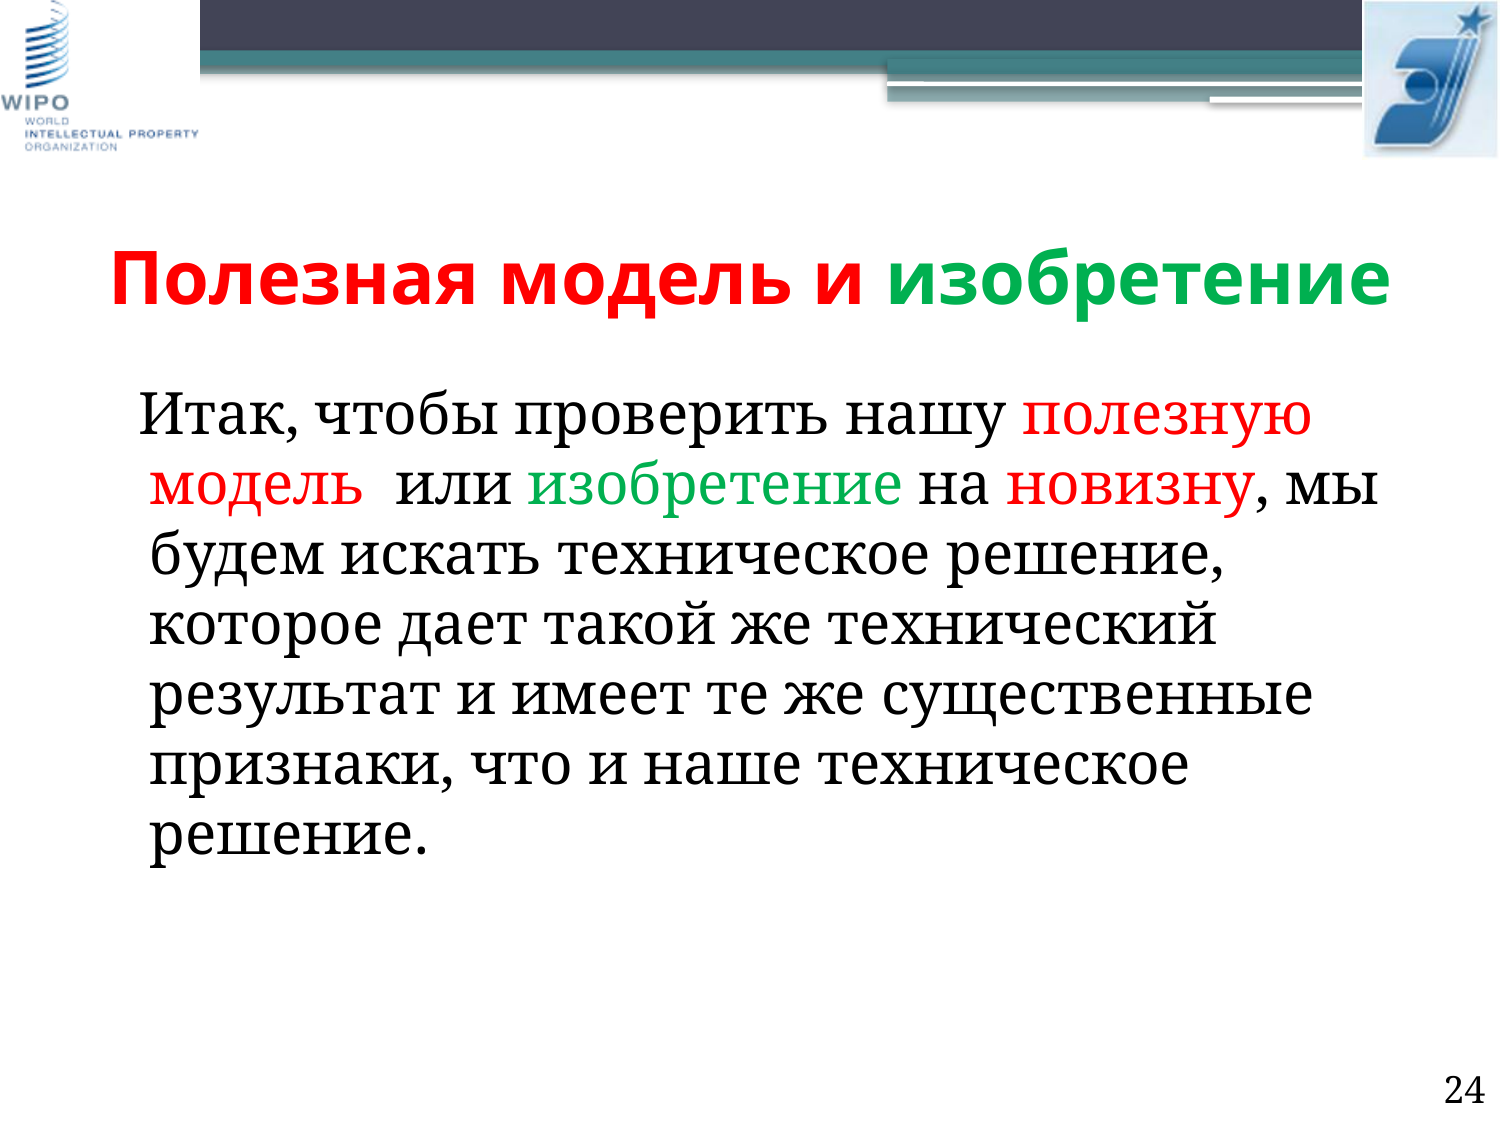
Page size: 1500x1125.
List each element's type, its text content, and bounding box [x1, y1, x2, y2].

picture [1362, 0, 1500, 161]
picture [0, 0, 200, 153]
title Полезная модель и изобретение [75, 187, 1425, 363]
slide_number 24 [1374, 1065, 1500, 1125]
list Итак, чтобы проверить нашу полезную модель или изобретение на новизну, мы будем искать техническое решение, которое дает такой же технический результат и имеет те же существенные признаки, что и наше техническое решение. [75, 368, 1425, 1079]
